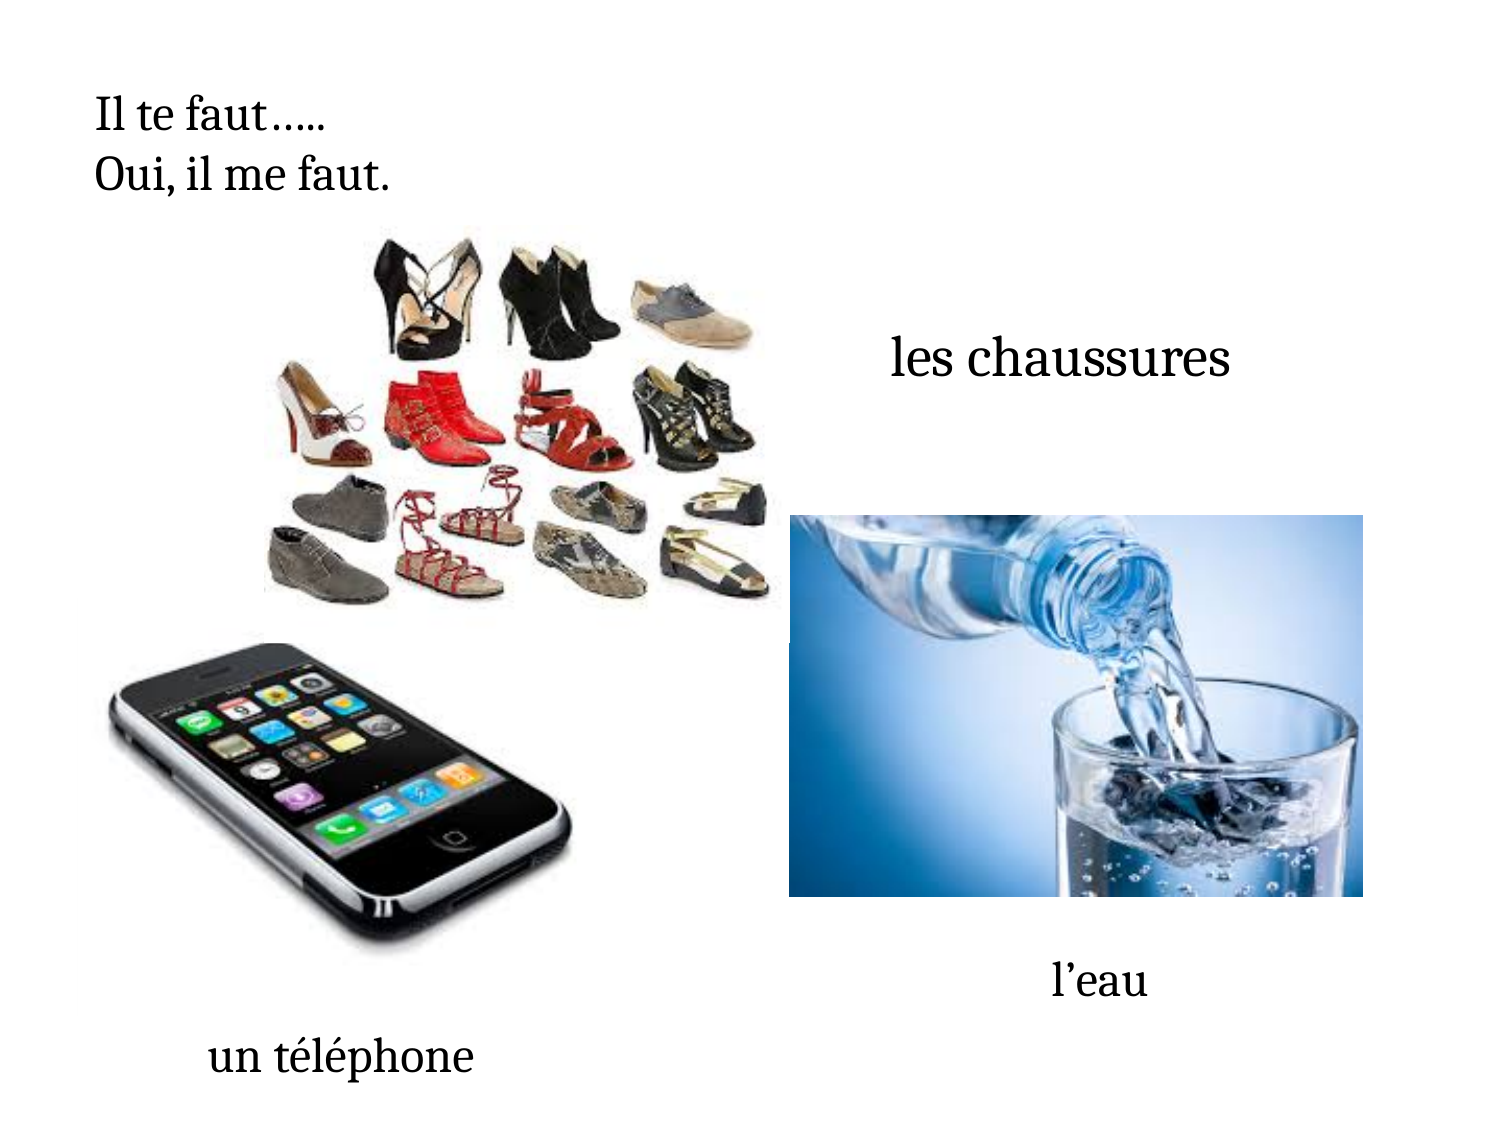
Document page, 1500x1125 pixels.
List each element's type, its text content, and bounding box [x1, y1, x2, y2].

picture [76, 225, 1363, 1016]
text_box l’eau [1036, 939, 1220, 1015]
text_box un téléphone [192, 1027, 490, 1090]
text_box les chaussures [875, 311, 1247, 396]
text_box Il te faut….. Oui, il me faut. [79, 72, 1129, 268]
